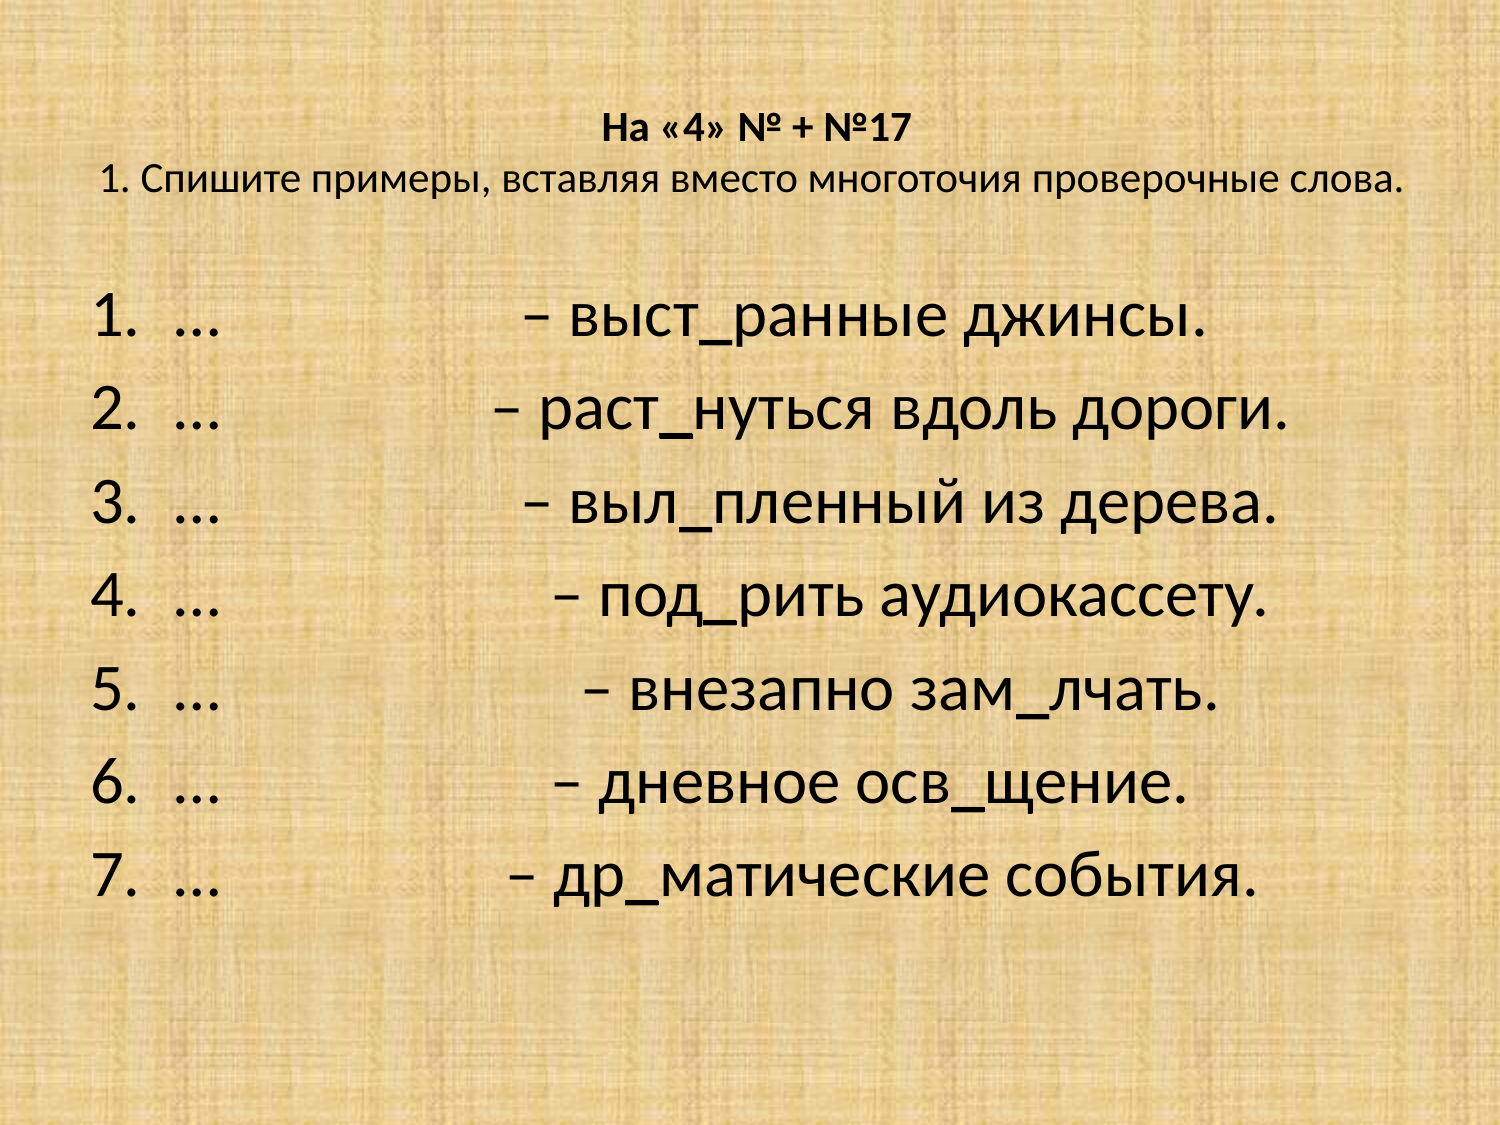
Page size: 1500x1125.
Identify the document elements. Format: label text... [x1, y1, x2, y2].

picture [0, 0, 1500, 1125]
list … – выст_ранные джинсы. … – раст_нуться вдоль дороги. … – выл_пленный из дерева. … – под_рить аудиокассету. … – внезапно зам_лчать. … – дневное осв_щение. … – др_матические события. [75, 262, 1425, 1005]
title На «4» № + №17 1. Спишите примеры, вставляя вместо многоточия проверочные слова. [82, 82, 1432, 270]
